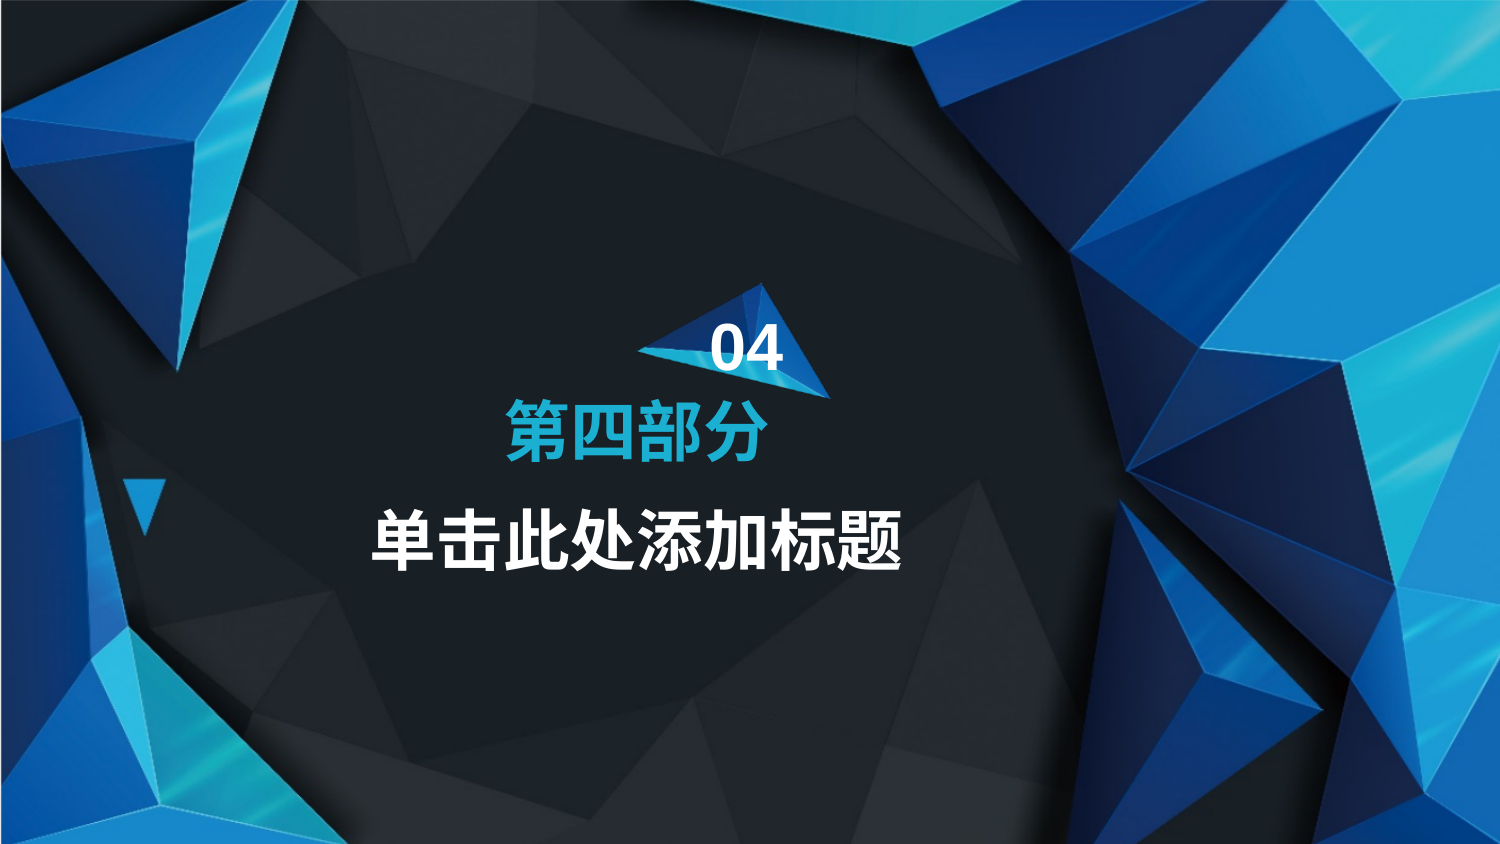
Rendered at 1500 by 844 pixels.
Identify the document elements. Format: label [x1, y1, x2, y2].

text_box [636, 283, 831, 399]
picture [2, 0, 1500, 844]
